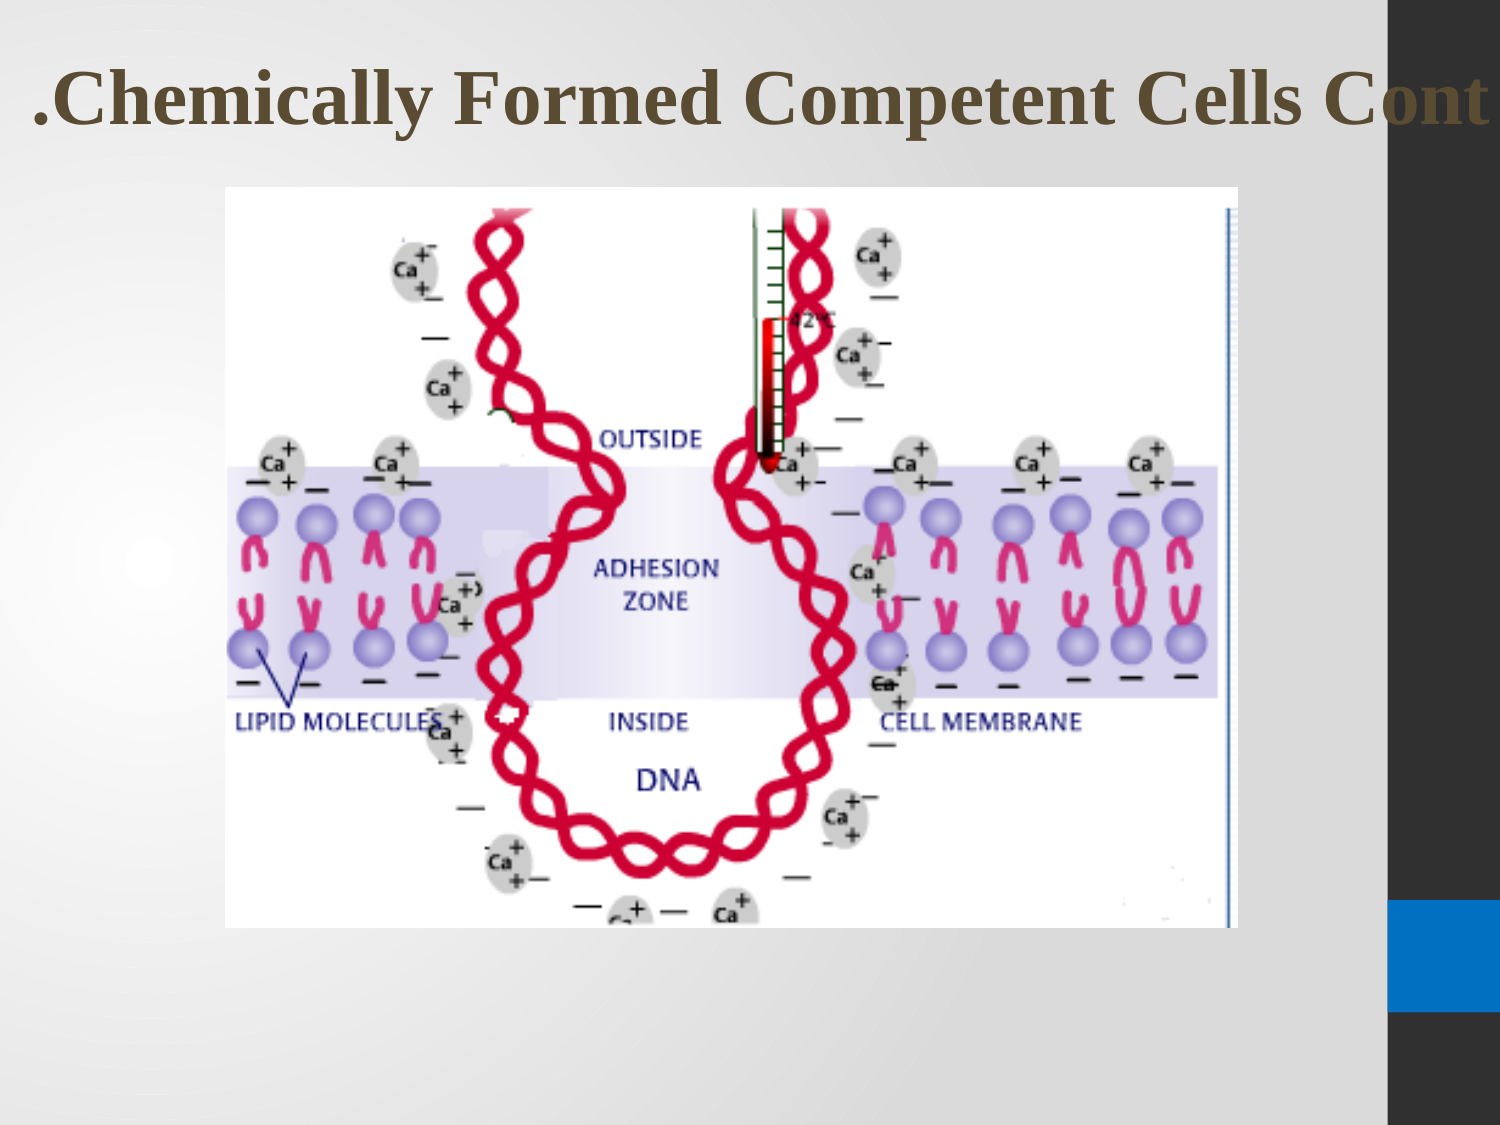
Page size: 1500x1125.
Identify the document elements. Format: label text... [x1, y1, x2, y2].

picture [224, 186, 1238, 928]
text_box Chemically Formed Competent Cells Cont. [16, 37, 1500, 148]
